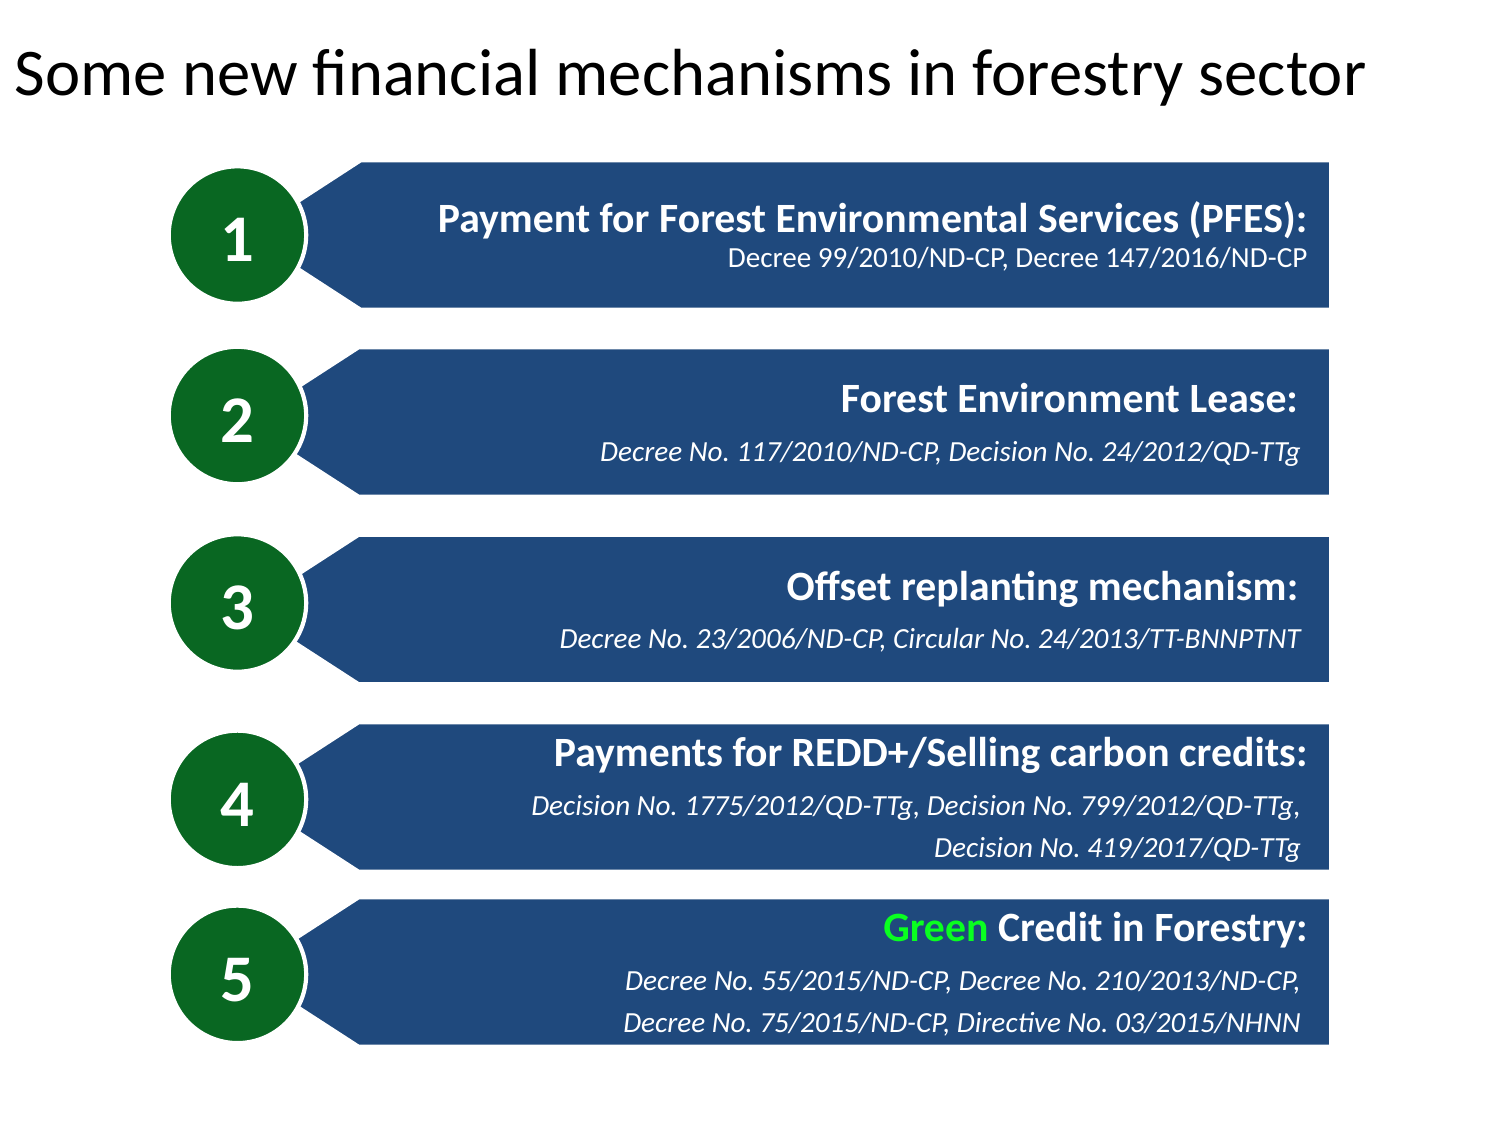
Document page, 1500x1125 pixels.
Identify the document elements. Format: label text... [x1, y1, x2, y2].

text_box Forest Environment Lease: Decree No. 117/2010/ND-CP, Decision No. 24/2012/QD-TTg [295, 345, 1334, 499]
text_box Offset replanting mechanism: Decree No. 23/2006/ND-CP, Circular No. 24/2013/TT-BNNPTNT [295, 532, 1334, 687]
text_box 3 [166, 532, 309, 674]
text_box 4 [166, 728, 309, 871]
text_box Payments for REDD+/Selling carbon credits: Decision No. 1775/2012/QD-TTg, Decision No. 799/2012/QD-TTg, Decision No. 419/2017/QD-TTg [297, 720, 1334, 874]
text_box 2 [166, 344, 309, 487]
title Some new financial mechanisms in forestry sector [0, 0, 1500, 190]
text_box Payment for Forest Environmental Services (PFES): Decree 99/2010/ND-CP, Decree 147/2016/ND-CP [298, 158, 1334, 312]
text_box 1 [166, 164, 309, 306]
text_box Green Credit in Forestry: Decree No. 55/2015/ND-CP, Decree No. 210/2013/ND-CP, Decree No. 75/2015/ND-CP, Directive No. 03/2015/NHNN [297, 895, 1334, 1049]
text_box 5 [166, 903, 309, 1046]
